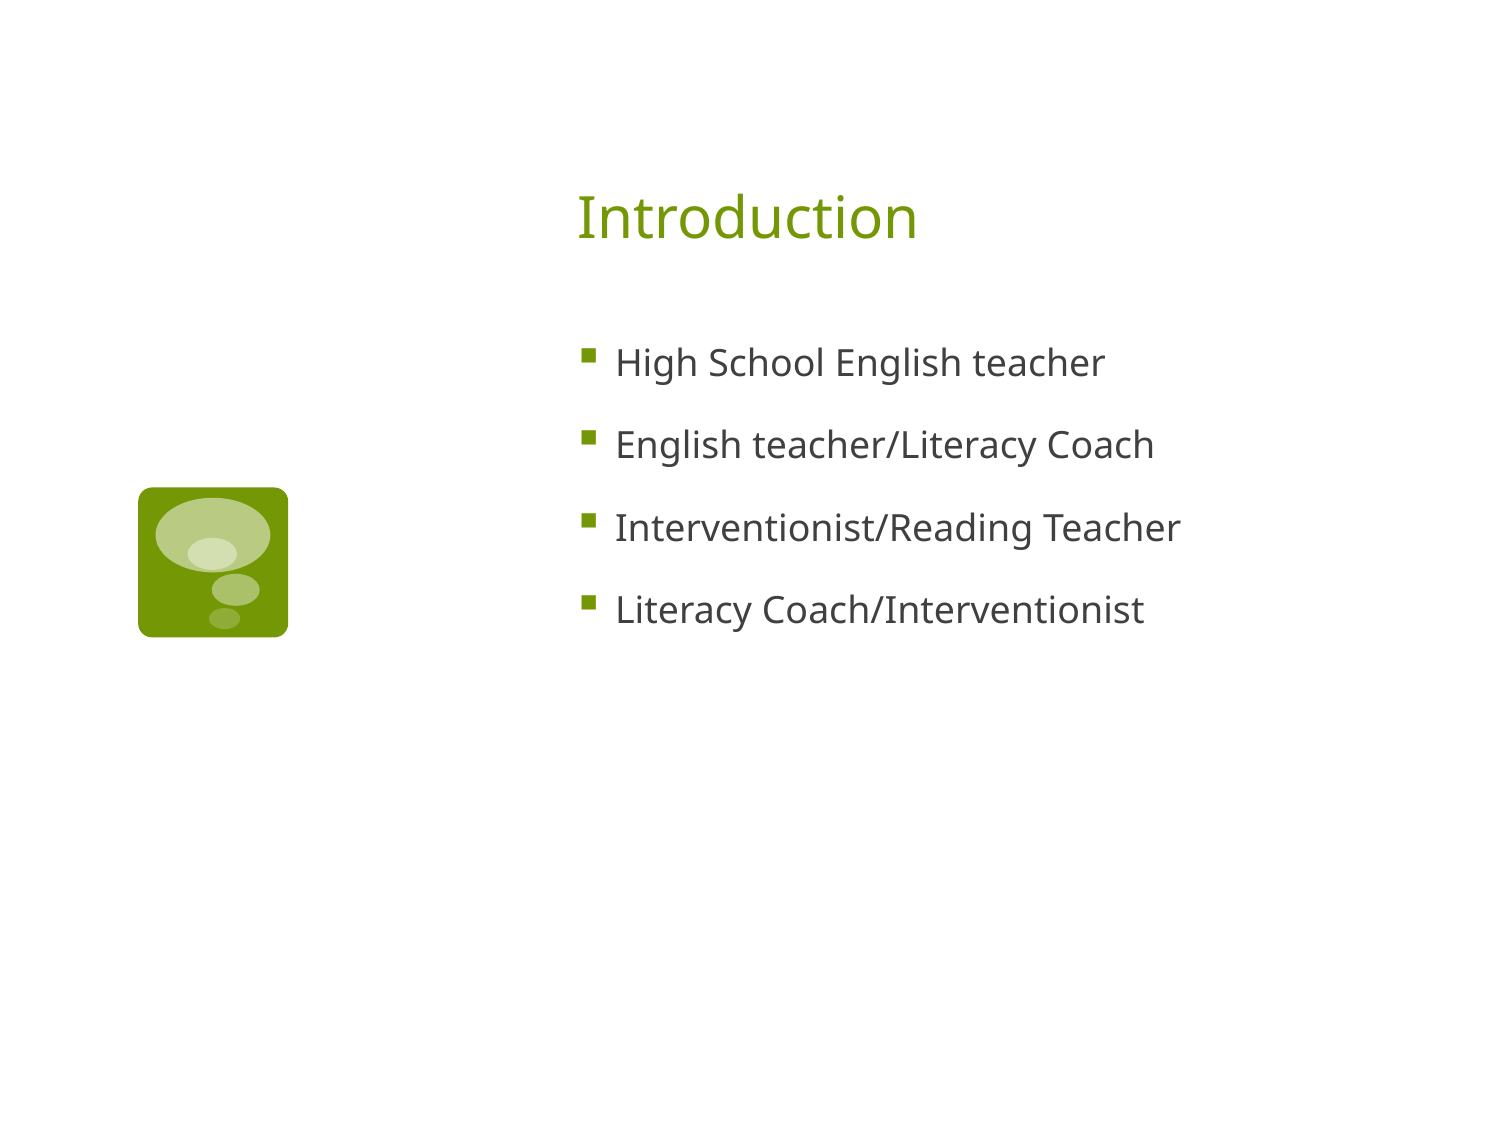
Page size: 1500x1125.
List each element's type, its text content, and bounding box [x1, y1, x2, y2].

title Introduction [562, 112, 1375, 258]
list High School English teacher English teacher/Literacy Coach Interventionist/Reading Teacher Literacy Coach/Interventionist [562, 331, 1374, 1005]
